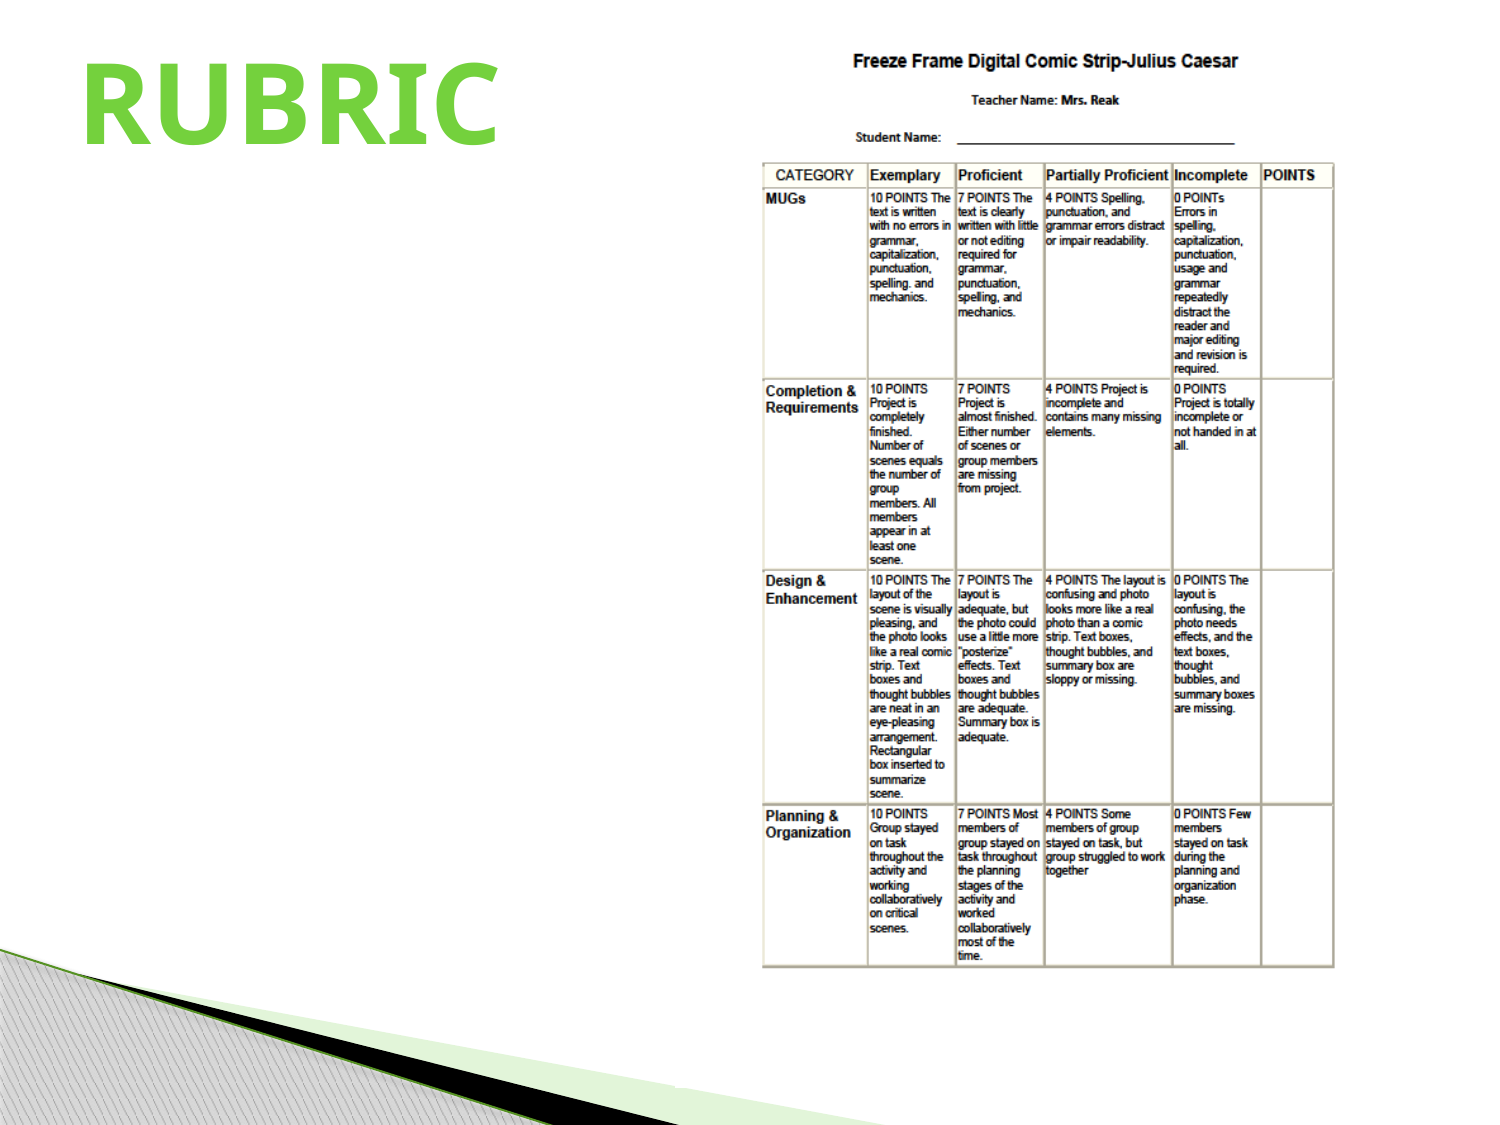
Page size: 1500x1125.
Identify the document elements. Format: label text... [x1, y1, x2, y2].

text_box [674, 0, 1451, 1088]
text_box Rubric [62, 24, 669, 175]
